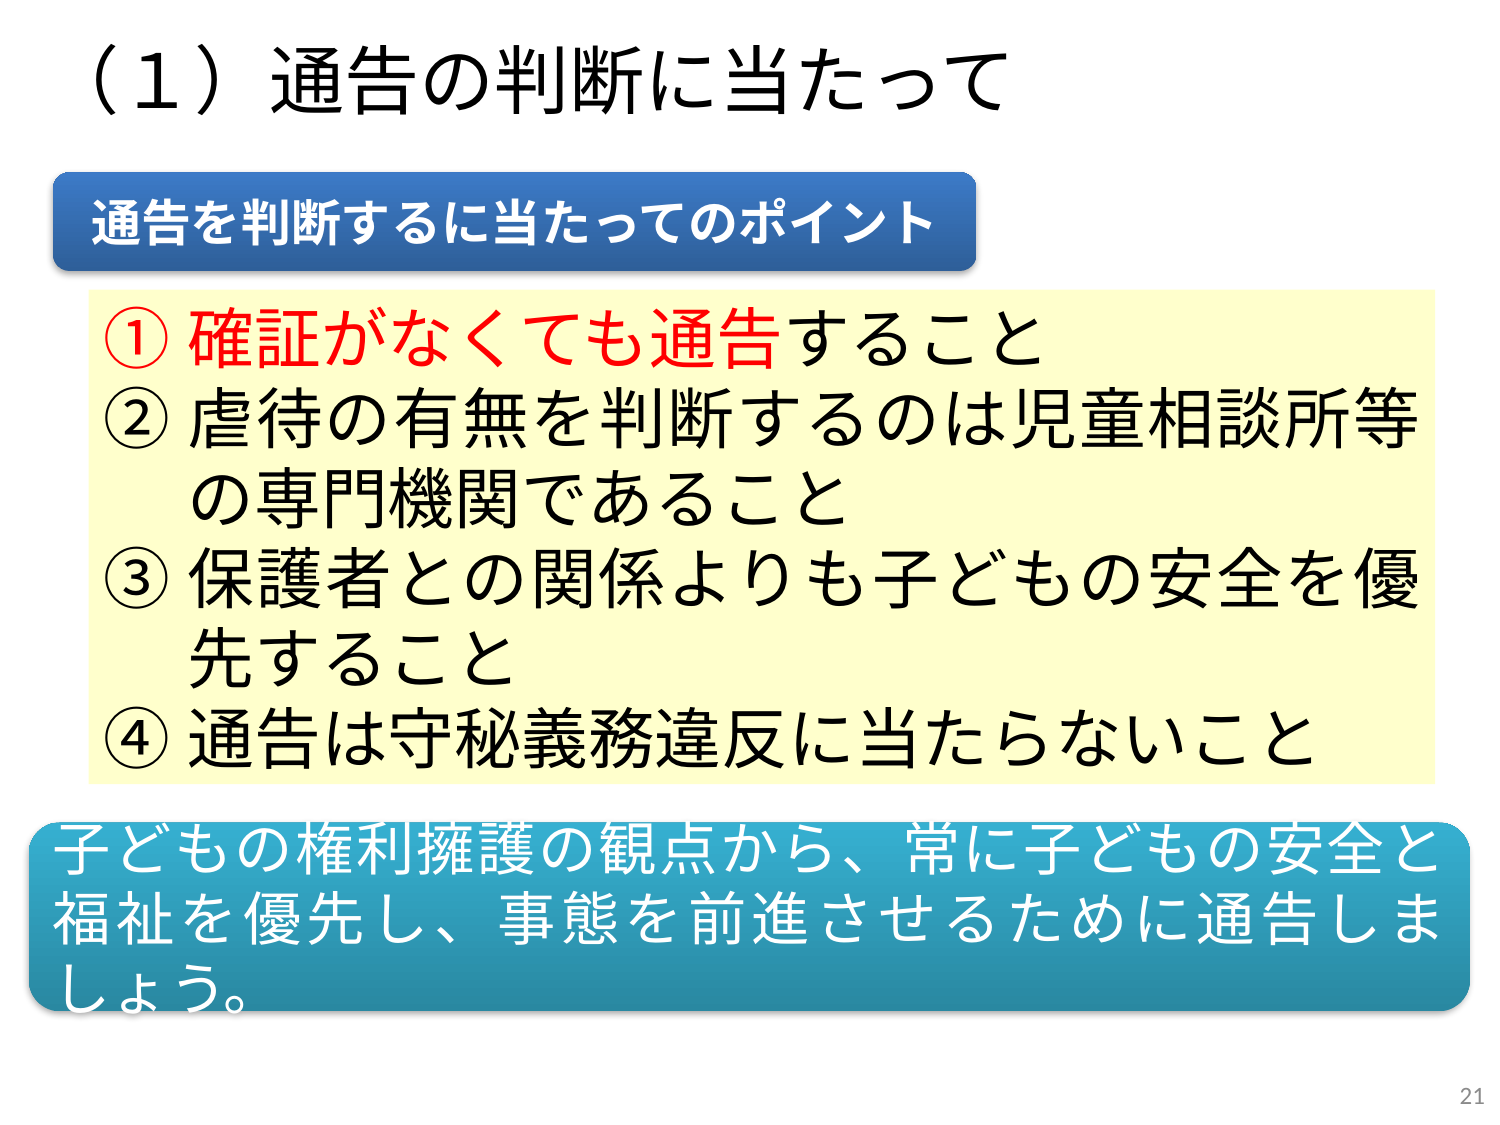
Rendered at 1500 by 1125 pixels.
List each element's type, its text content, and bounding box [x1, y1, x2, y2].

text_box 確証がなくても通告すること 虐待の有無を判断するのは児童相談所等の専門機関であること 保護者との関係よりも子どもの安全を優先すること 通告は守秘義務違反に当たらないこと [88, 289, 1436, 785]
text_box 通告を判断するに当たってのポイント [53, 172, 977, 272]
slide_number 21 [1149, 1065, 1500, 1125]
text_box （１）通告の判断に当たって [29, 30, 1353, 126]
text_box 子どもの権利擁護の観点から、常に子どもの安全と福祉を優先し、事態を前進させるために通告しましょう。 [28, 822, 1470, 1012]
